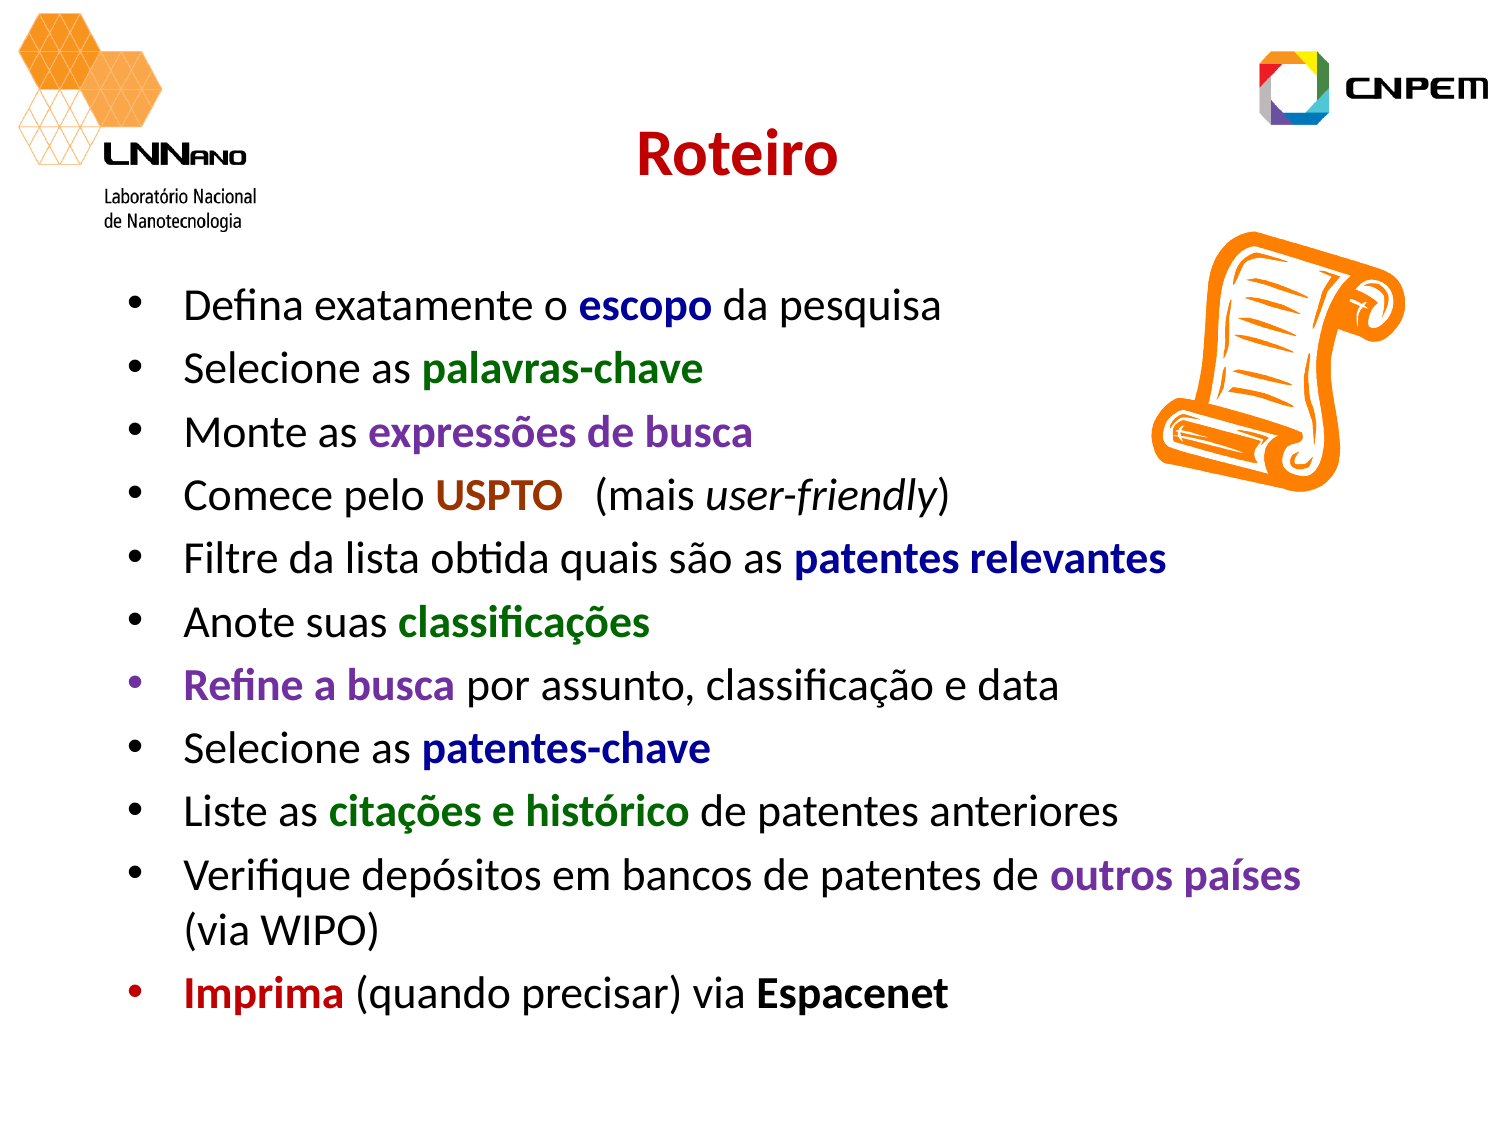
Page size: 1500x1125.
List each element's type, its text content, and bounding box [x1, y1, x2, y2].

list Defina exatamente o escopo da pesquisa Selecione as palavras-chave Monte as expressões de busca Comece pelo USPTO (mais user-friendly) Filtre da lista obtida quais são as patentes relevantes Anote suas classificações Refine a busca por assunto, classificação e data Selecione as patentes-chave Liste as citações e histórico de patentes anteriores Verifique depósitos em bancos de patentes de outros países (via WIPO) Imprima (quando precisar) via Espacenet [112, 267, 1341, 1047]
title Roteiro [454, 90, 1022, 209]
picture [0, 11, 1500, 492]
